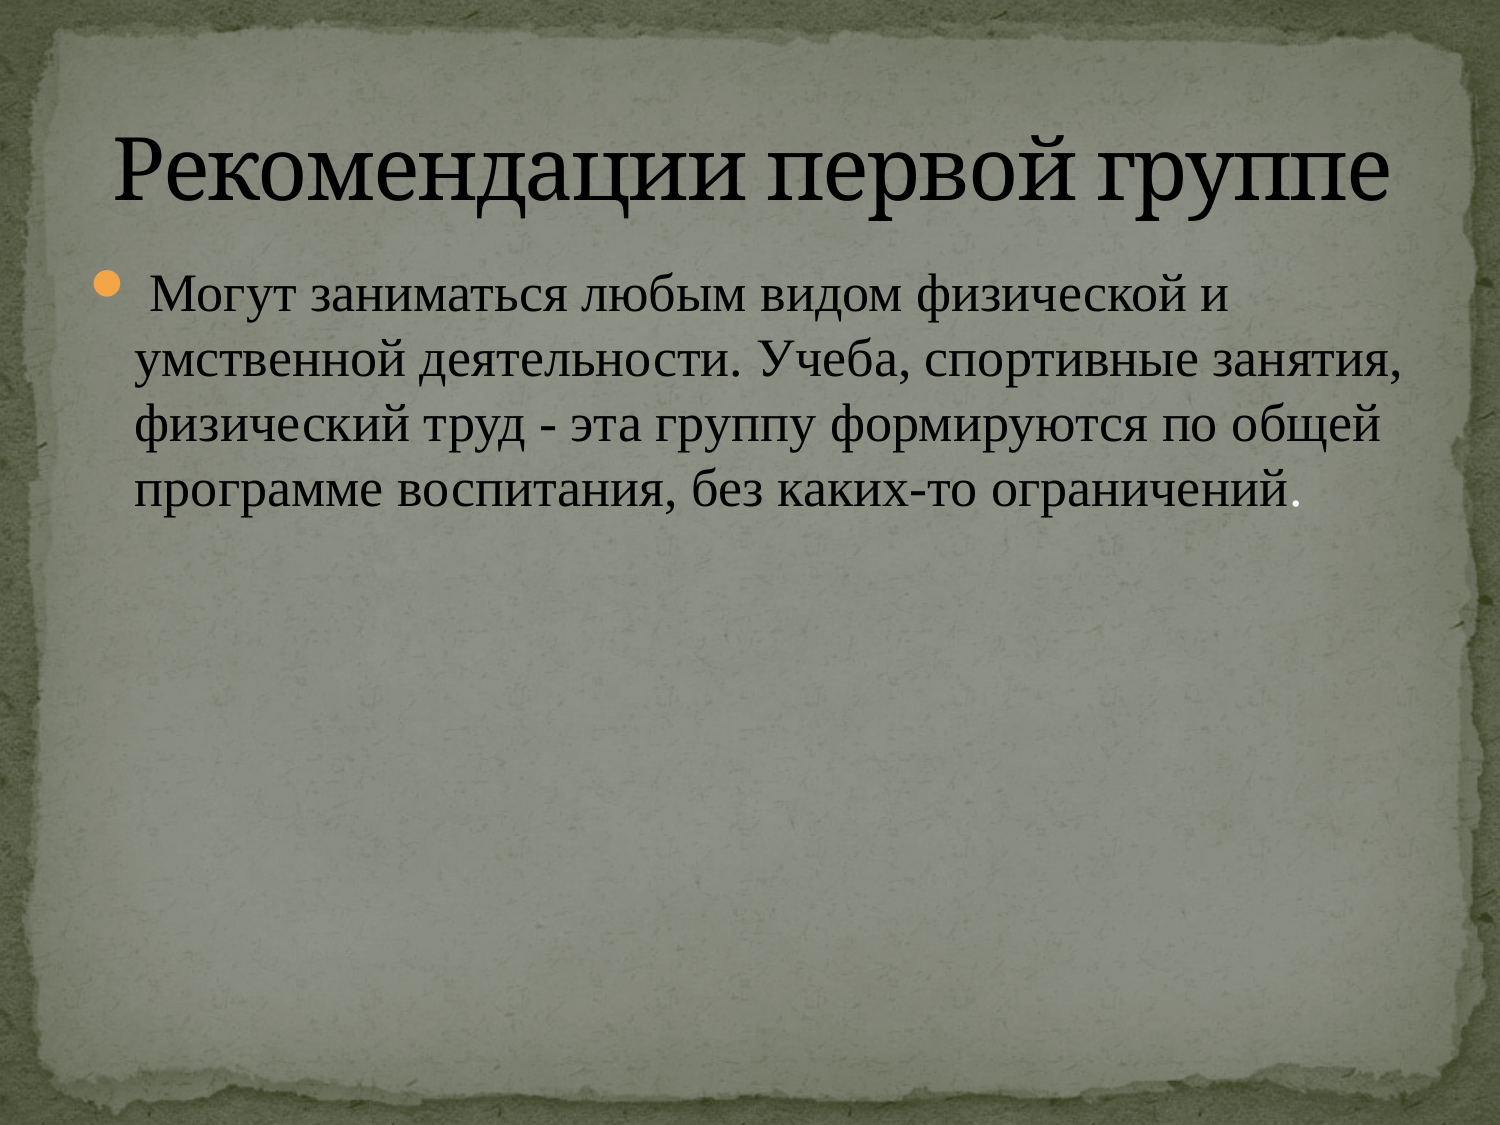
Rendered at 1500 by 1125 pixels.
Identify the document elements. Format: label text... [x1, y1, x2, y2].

list Могут заниматься любым видом физической и умственной деятельности. Учеба, спортивные занятия, физический труд - эта группу формируются по общей программе воспитания, без каких-то ограничений. [75, 249, 1425, 1000]
title Рекомендации первой группе [74, 24, 1425, 225]
